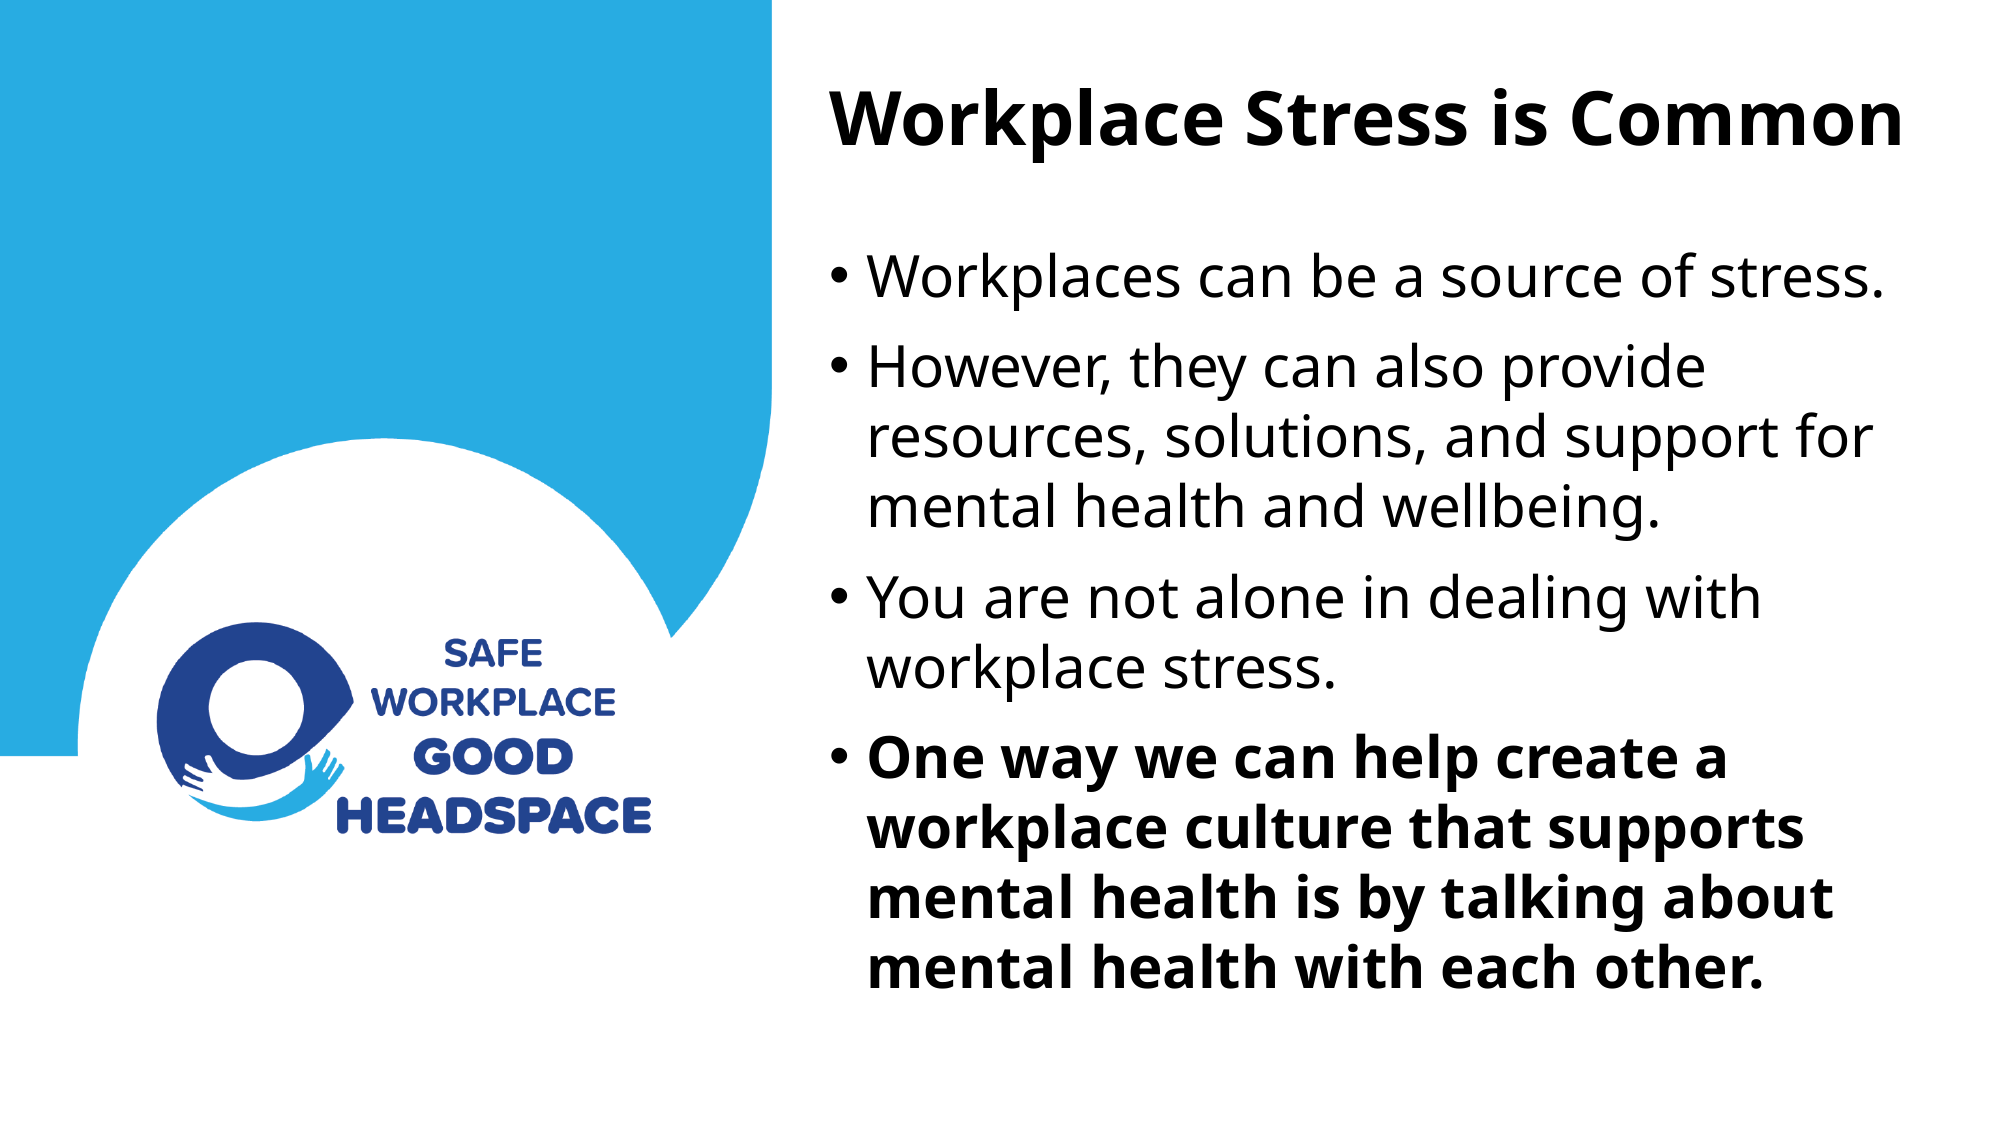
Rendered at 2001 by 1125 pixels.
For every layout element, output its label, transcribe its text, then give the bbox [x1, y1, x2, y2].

picture [0, 0, 2000, 1125]
list Workplaces can be a source of stress. However, they can also provide resources, solutions, and support for mental health and wellbeing. You are not alone in dealing with workplace stress. One way we can help create a workplace culture that supports mental health is by talking about mental health with each other. [814, 231, 1988, 1068]
title Workplace Stress is Common [814, 11, 1988, 231]
